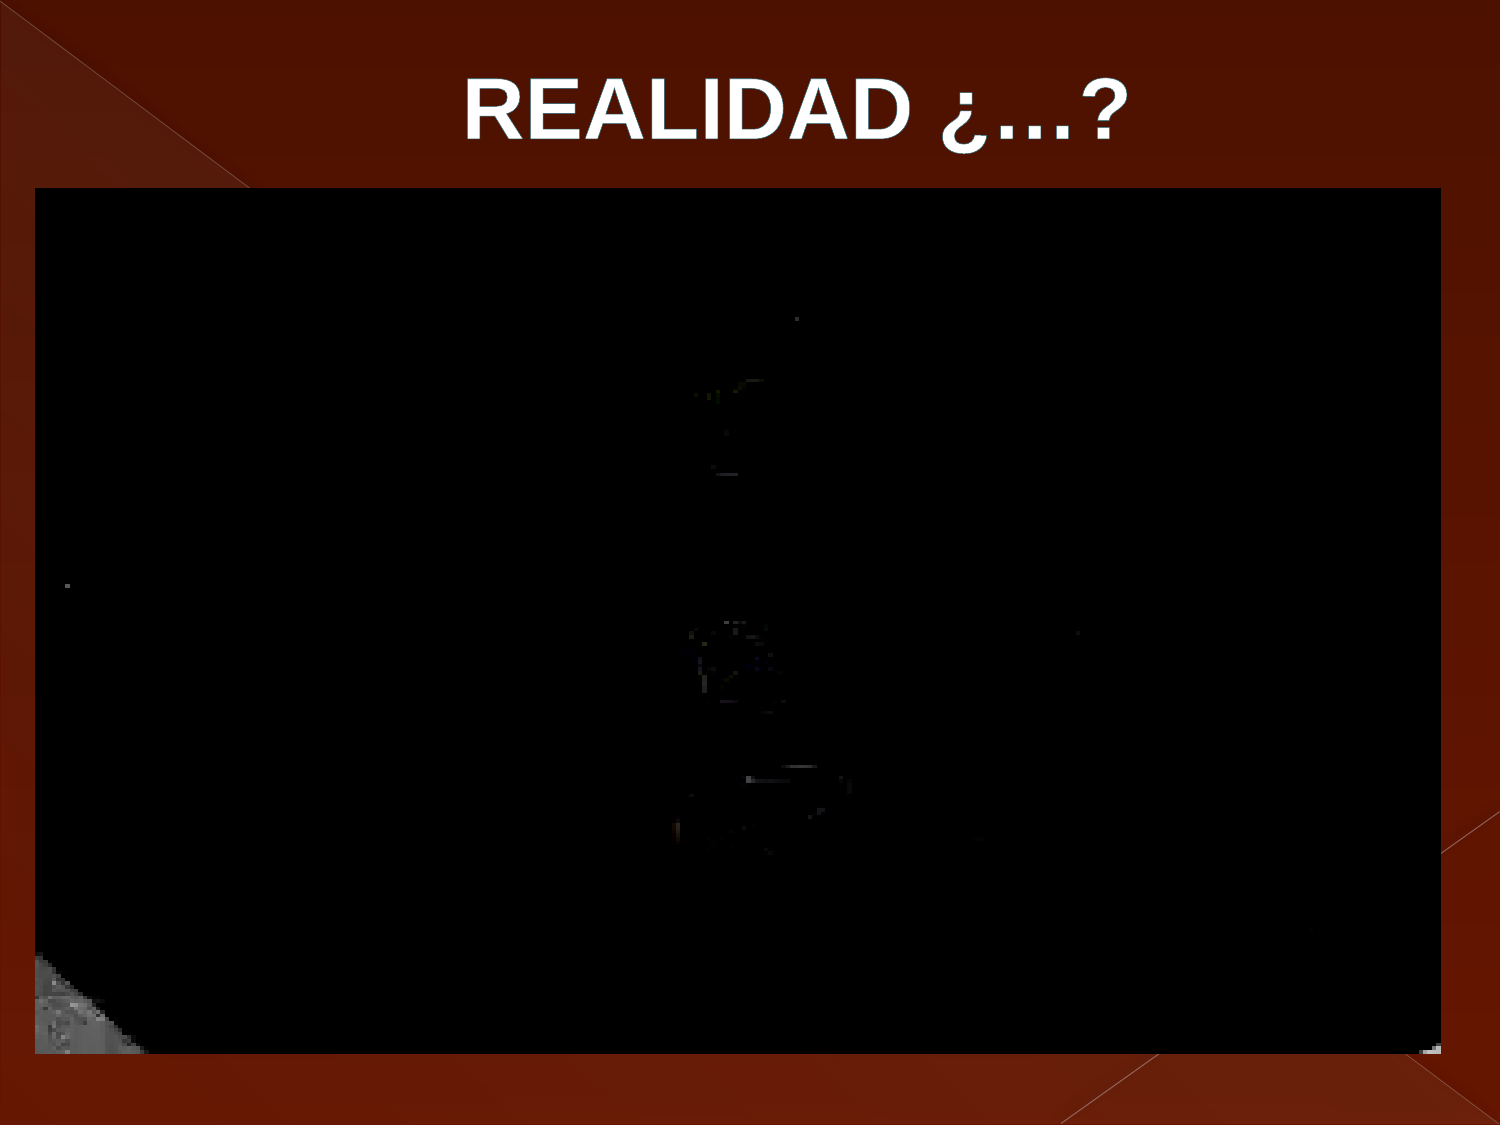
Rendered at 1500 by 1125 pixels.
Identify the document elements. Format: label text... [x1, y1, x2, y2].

title REALIDAD ¿…? [75, 43, 1425, 164]
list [34, 187, 1442, 1055]
